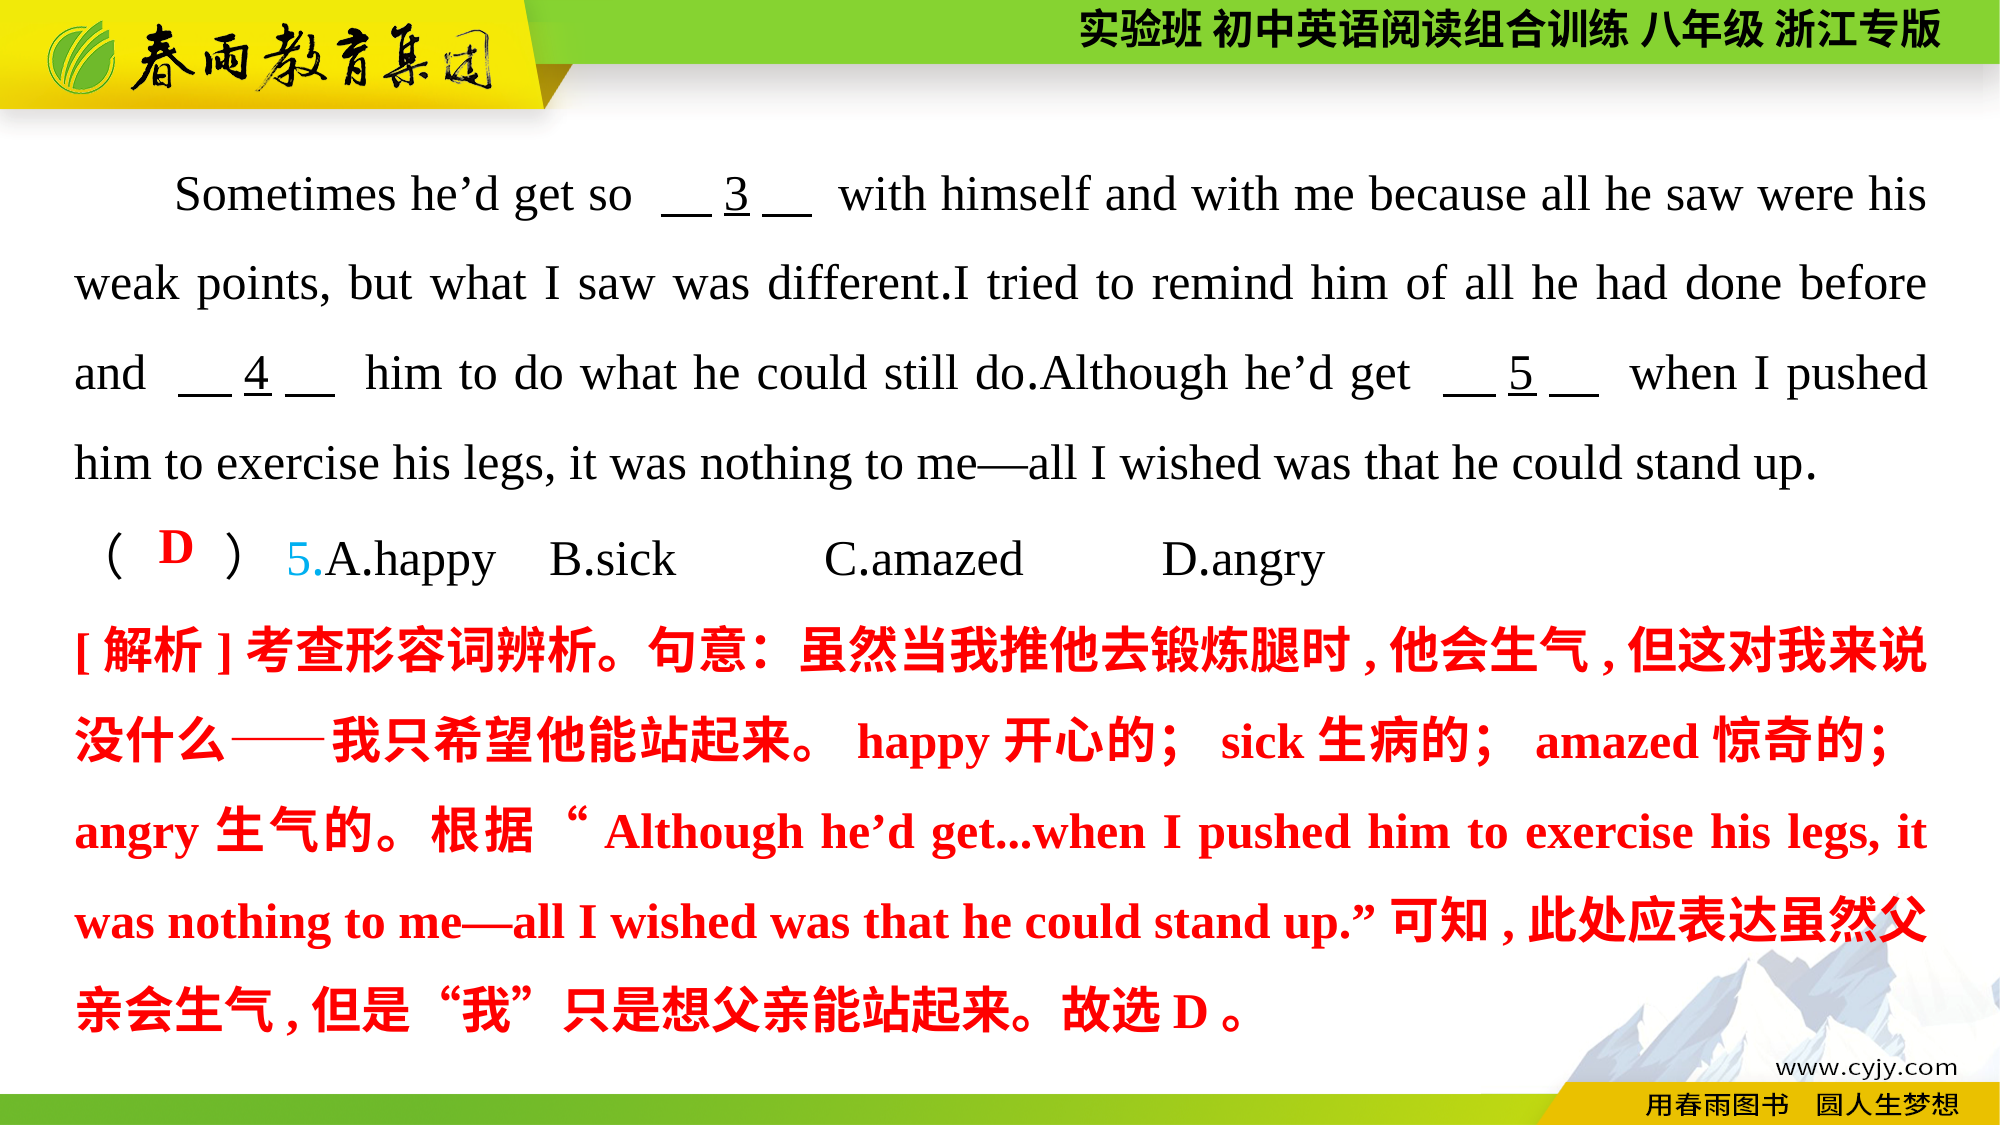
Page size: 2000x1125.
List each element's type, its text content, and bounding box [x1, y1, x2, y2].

picture [0, 0, 2000, 1125]
list Sometimes he’d get so 3 with himself and with me because all he saw were his weak points, but what I saw was different.I tried to remind him of all he had done before and 4 him to do what he could still do.Although he’d get 5 when I pushed him to exercise his legs, it was nothing to me—all I wished was that he could stand up. [59, 122, 1944, 490]
text_box [解析]考查形容词辨析。句意：虽然当我推他去锻炼腿时,他会生气,但这对我来说没什么——我只希望他能站起来。happy开心的；sick生病的；amazed惊奇的；angry生气的。根据“Although he’d get...when I pushed him to exercise his legs, it was nothing to me—all I wished was that he could stand up.”可知,此处应表达虽然父亲会生气,但是“我”只是想父亲能站起来。故选D。 [59, 593, 1944, 1047]
text_box D [143, 506, 210, 581]
text_box （ ）5.A.happy B.sick C.amazed D.angry [59, 490, 1944, 593]
